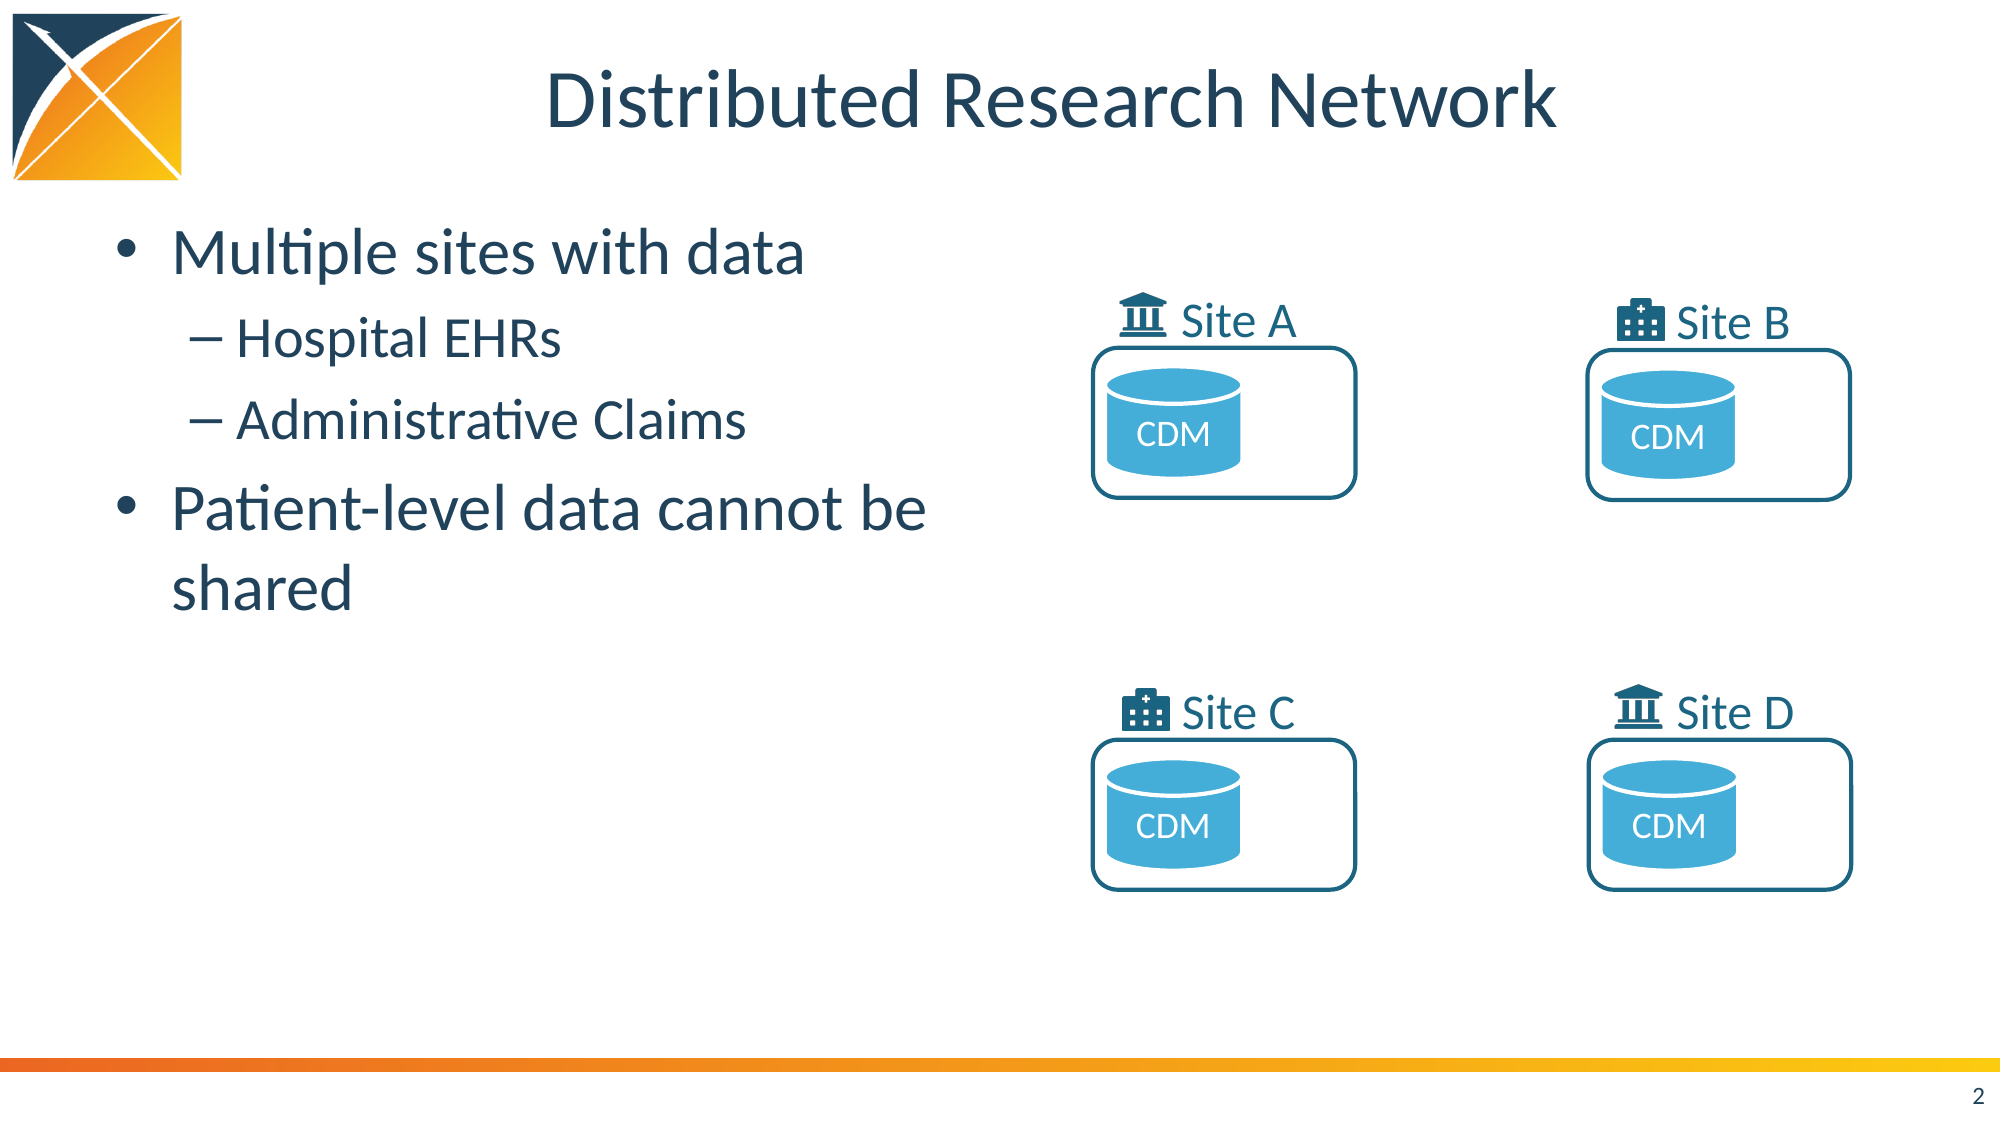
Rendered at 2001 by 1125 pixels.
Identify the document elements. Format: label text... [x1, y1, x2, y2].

picture [1613, 681, 1664, 732]
text_box [1585, 347, 1853, 503]
text_box [1090, 345, 1358, 500]
text_box [1586, 737, 1854, 892]
text_box CDM [1102, 364, 1245, 481]
picture [0, 0, 206, 200]
text_box Site D [1661, 671, 1810, 747]
list Multiple sites with data Hospital EHRs Administrative Claims Patient-level data cannot be shared [99, 200, 950, 1005]
text_box Site A [1166, 280, 1313, 355]
picture [1117, 289, 1169, 340]
text_box Site C [1167, 671, 1311, 747]
text_box CDM [1598, 756, 1741, 873]
picture [1122, 688, 1170, 731]
title Distributed Research Network [205, 24, 1900, 163]
text_box CDM [1597, 366, 1740, 484]
text_box CDM [1102, 756, 1245, 873]
text_box [1090, 737, 1358, 892]
text_box Site B [1661, 282, 1806, 357]
slide_number 2 [1533, 1065, 2000, 1125]
picture [1617, 298, 1665, 341]
